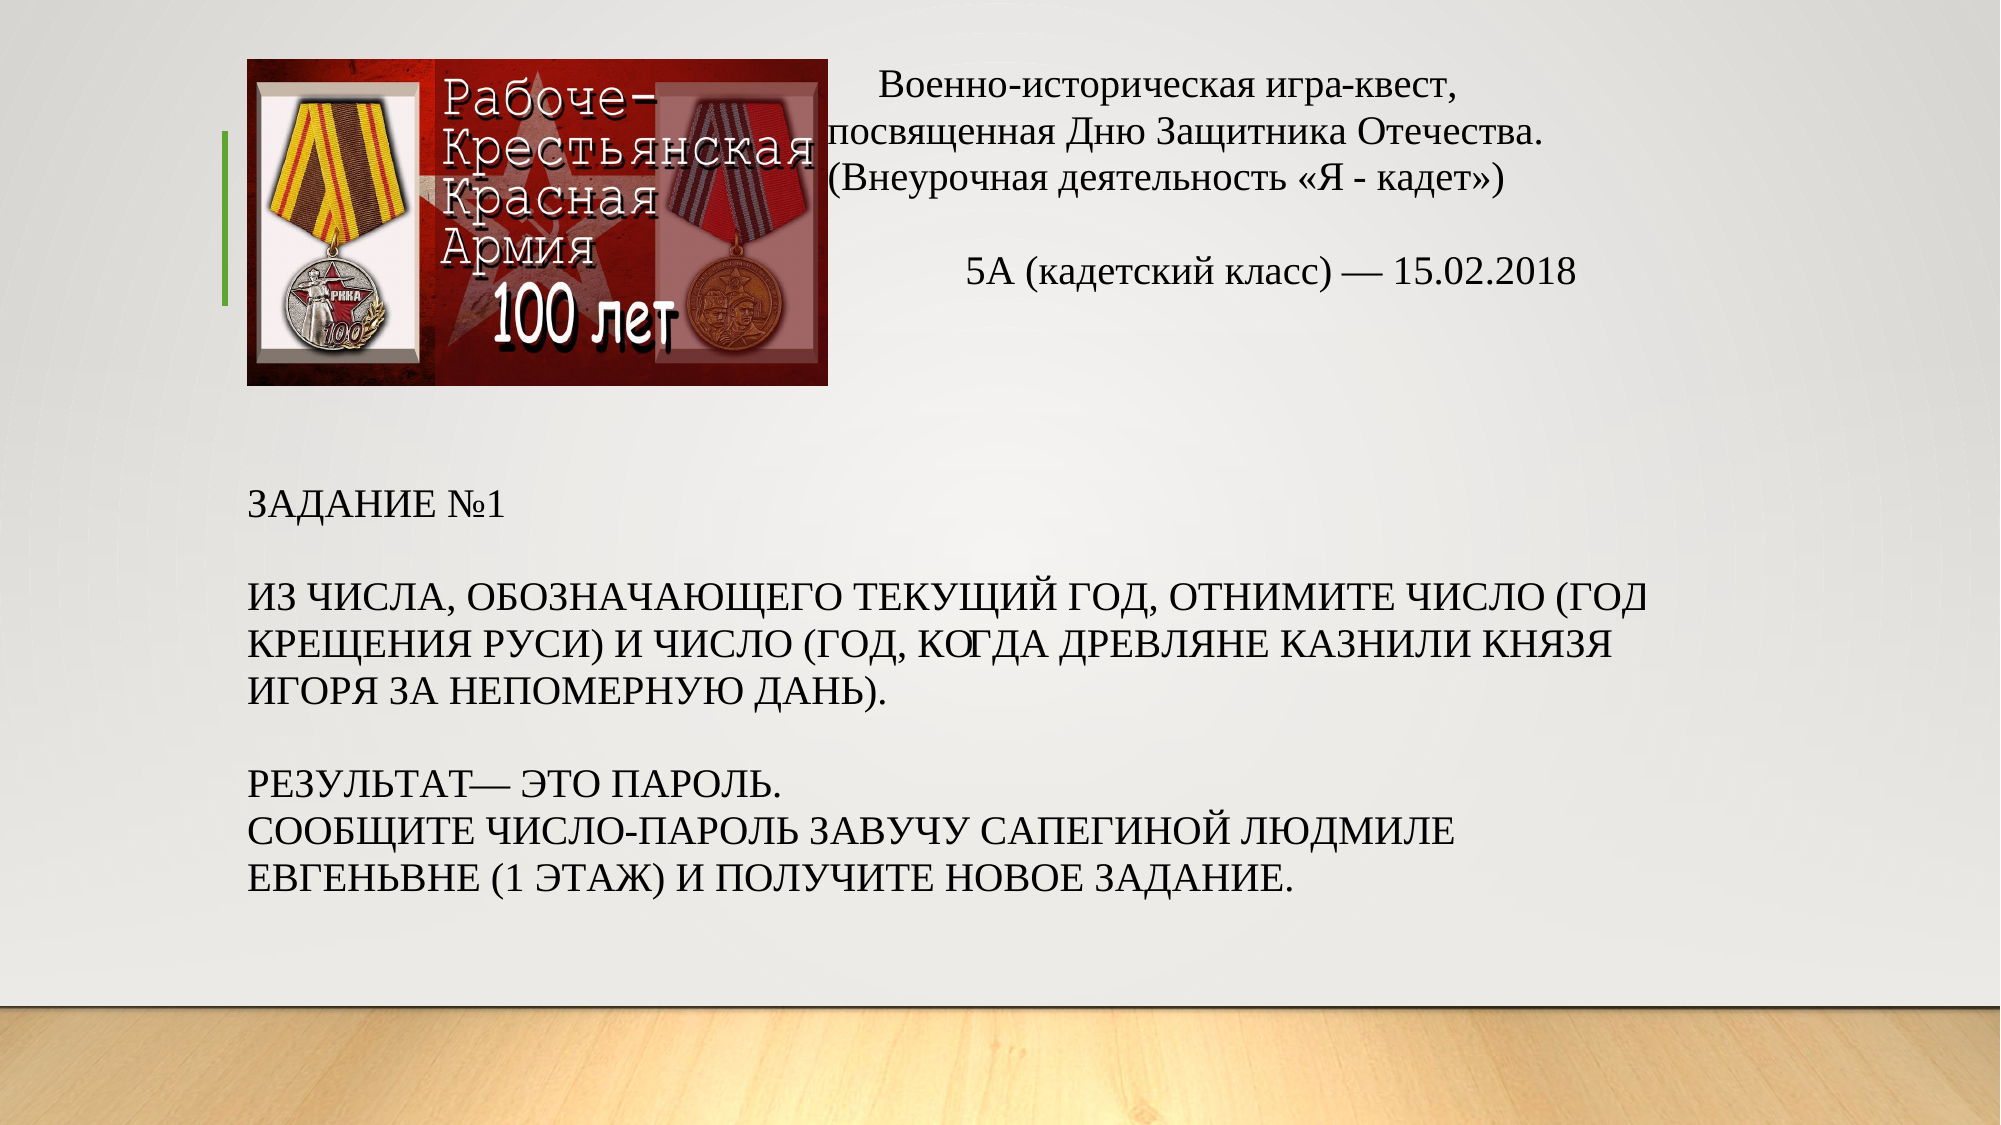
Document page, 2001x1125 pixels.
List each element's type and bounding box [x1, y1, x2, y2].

picture [0, 1006, 2000, 1125]
picture [246, 59, 1645, 994]
